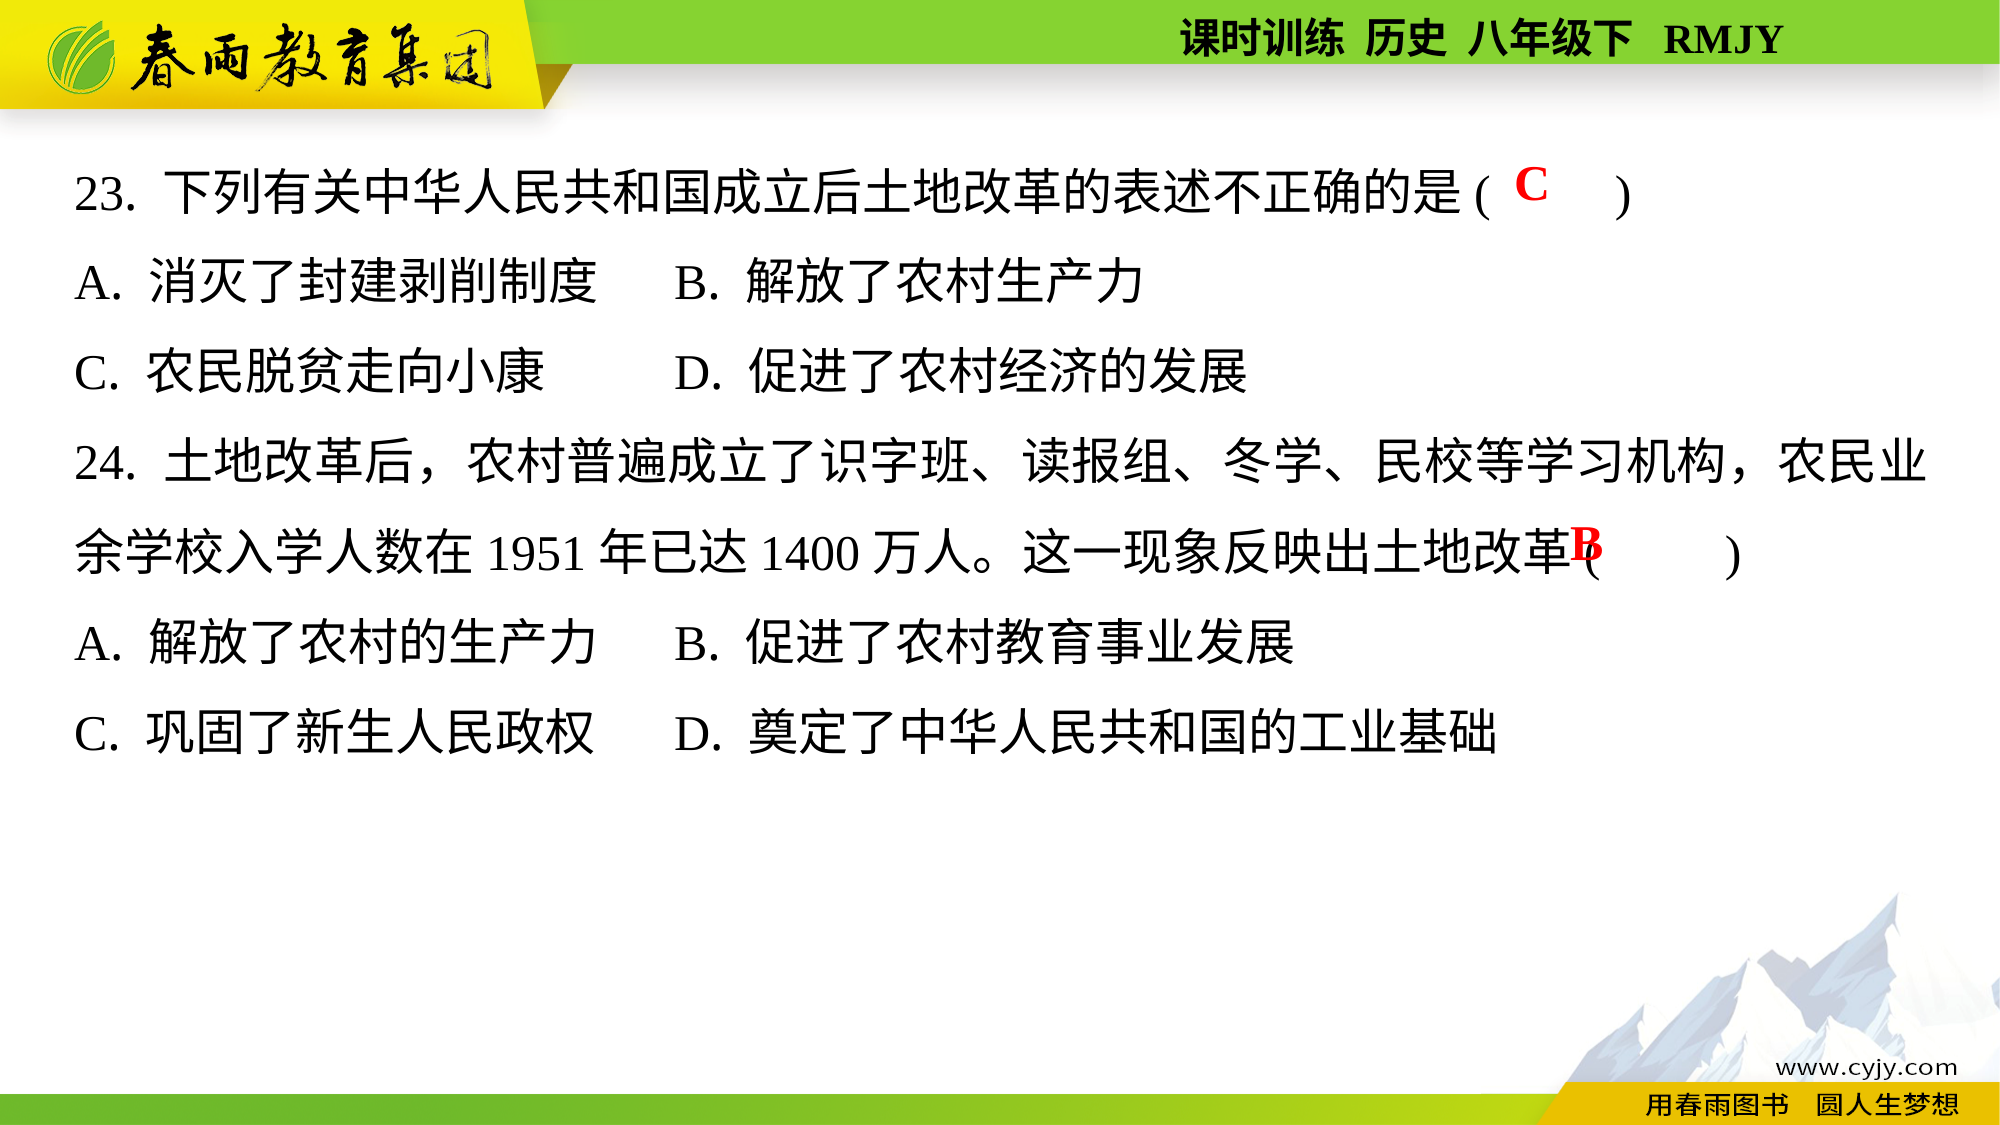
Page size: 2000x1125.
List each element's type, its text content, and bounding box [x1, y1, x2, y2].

text_box C [1499, 143, 1566, 218]
text_box B [1555, 503, 1619, 579]
picture [0, 0, 2000, 1125]
list 23. 下列有关中华人民共和国成立后土地改革的表述不正确的是( ) A. 消灭了封建剥削制度 B. 解放了农村生产力 C. 农民脱贫走向小康 D. 促进了农村经济的发展 24. 土地改革后，农村普遍成立了识字班、读报组、冬学、民校等学习机构，农民业余学校入学人数在1951年已达1400万人。这一现象反映出土地改革( ) A. 解放了农村的生产力 B. 促进了农村教育事业发展 C. 巩固了新生人民政权 D. 奠定了中华人民共和国的工业基础 [59, 122, 1944, 774]
